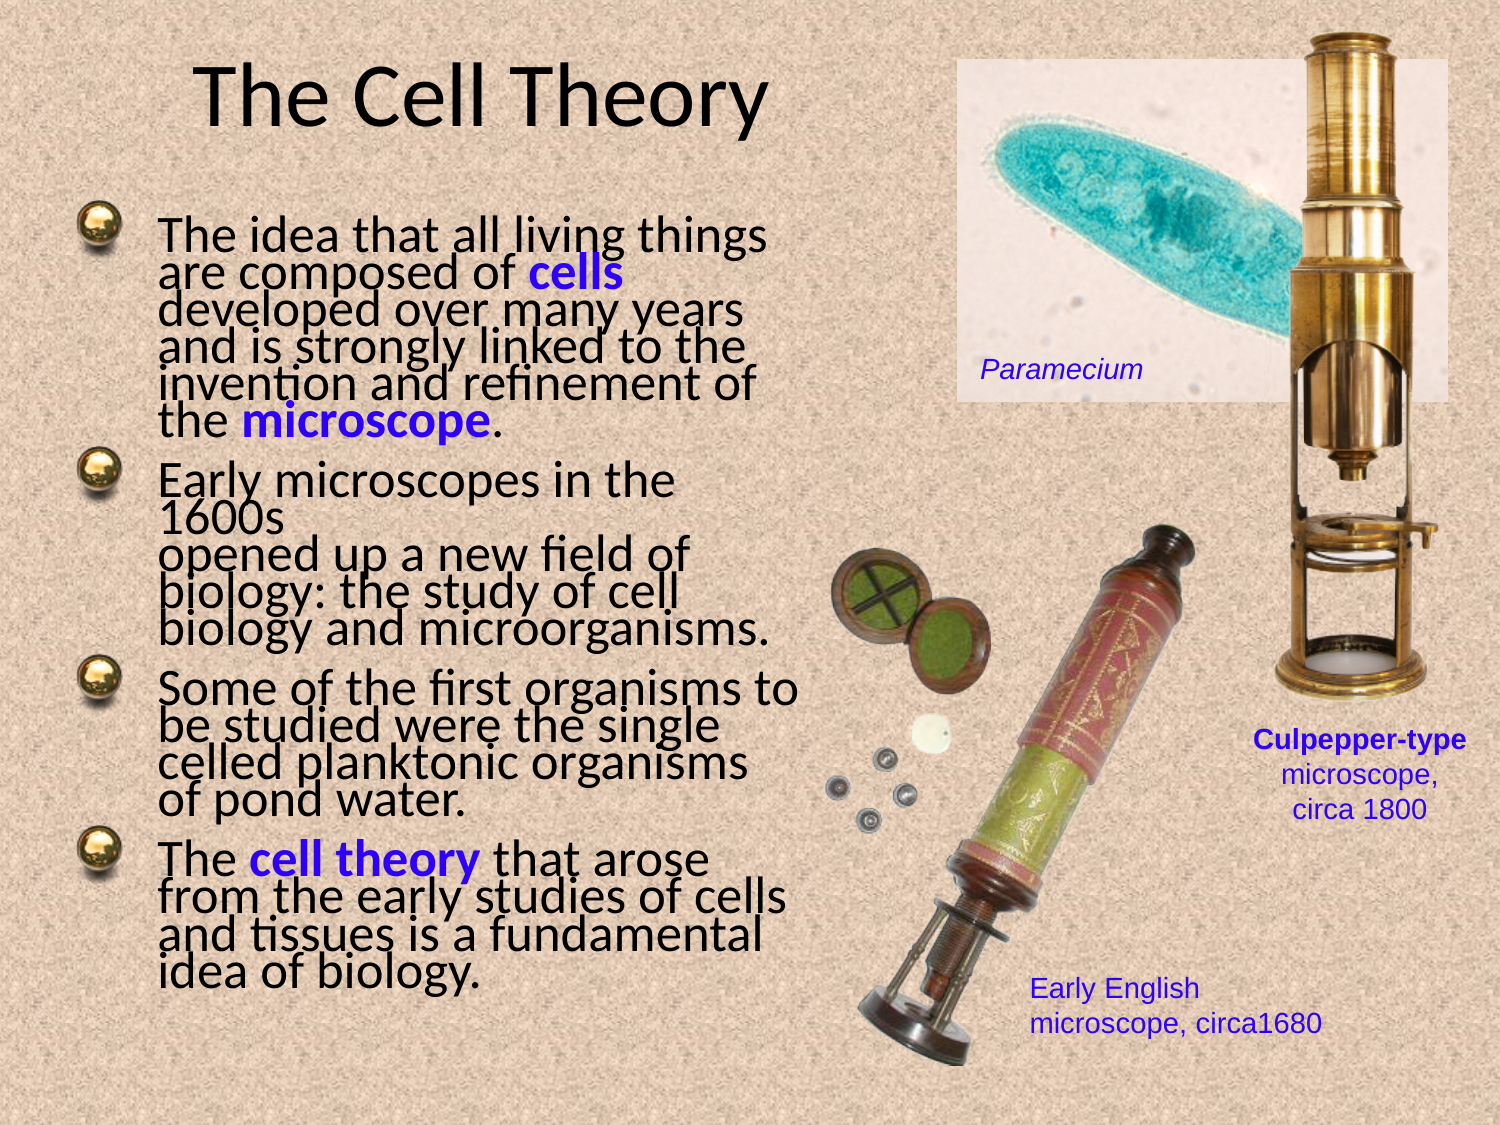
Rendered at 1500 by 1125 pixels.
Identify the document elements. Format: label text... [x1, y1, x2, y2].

picture [76, 654, 123, 715]
text_box Culpepper-type microscope, circa 1800 [1234, 732, 1473, 821]
title The Cell Theory [2, 0, 961, 153]
list The idea that all living things are composed of cells developed over many years and is strongly linked to the invention and refinement of the microscope. Early microscopes in the 1600s opened up a new field of biology: the study of cell biology and microorganisms. Some of the first organisms to be studied were the single celled planktonic organisms of pond water. The cell theory that arose from the early studies of cells and tissues is a fundamental idea of biology. [61, 218, 818, 1011]
picture [76, 446, 123, 507]
picture [824, 0, 1480, 1067]
text_box Early English microscope, circa1680 [1201, 969, 1345, 1048]
picture [76, 825, 123, 887]
picture [76, 200, 123, 262]
